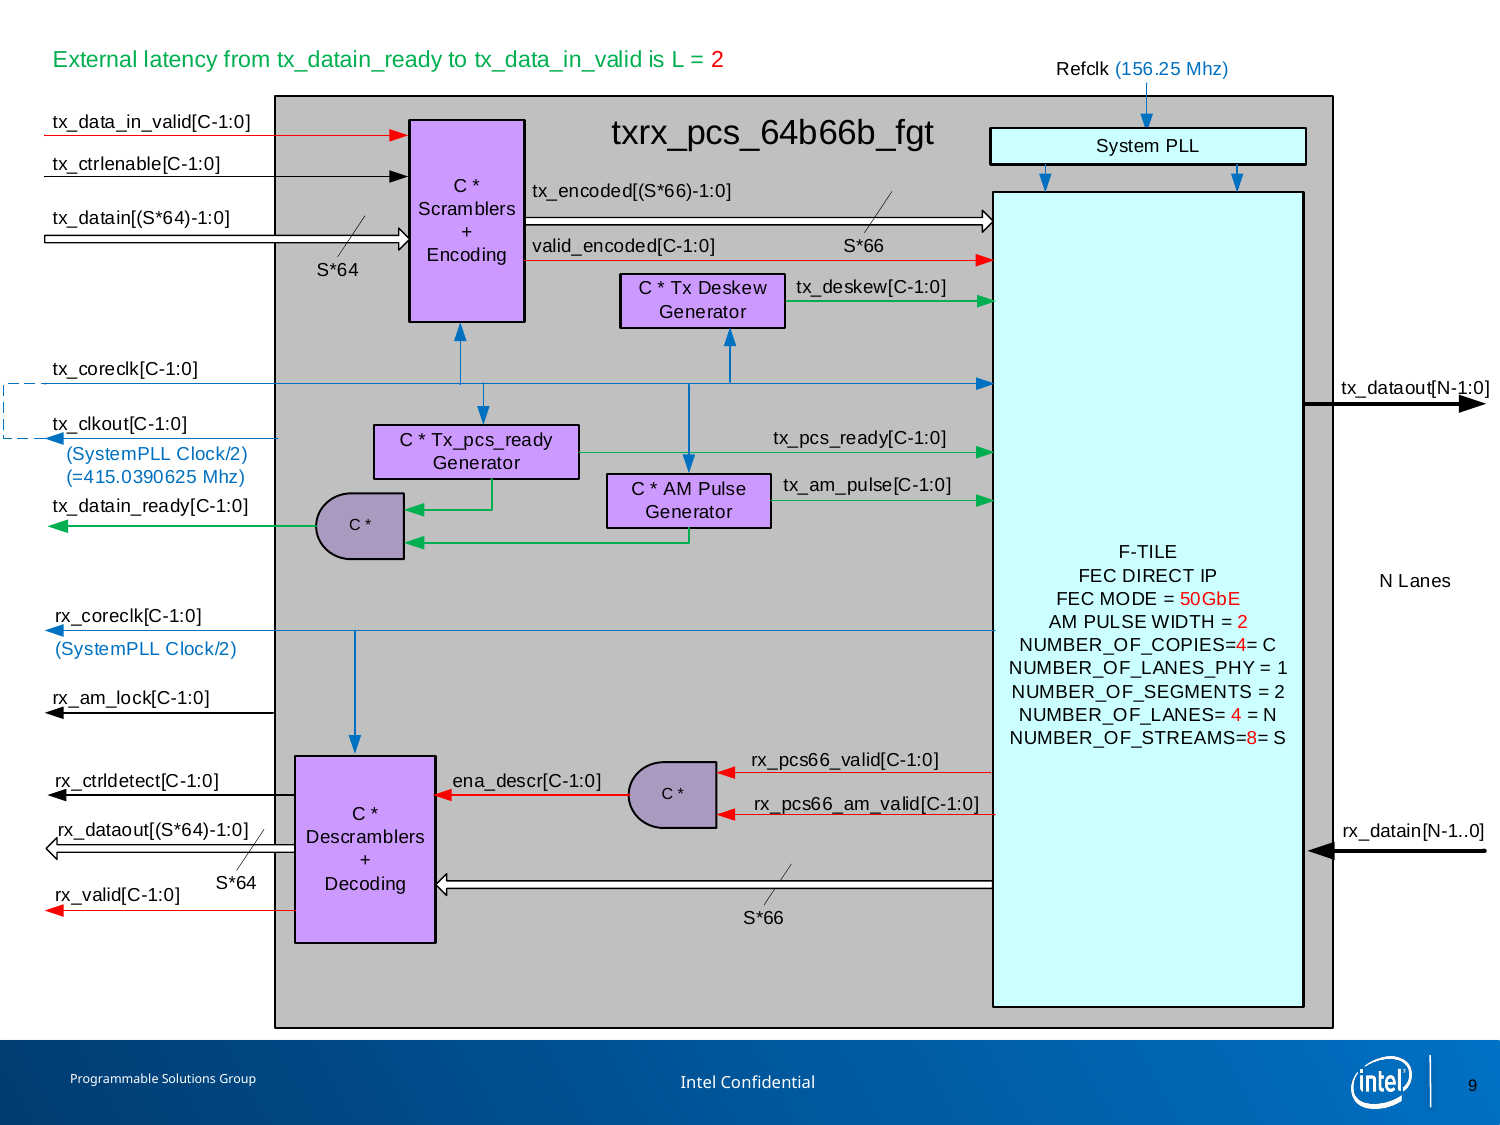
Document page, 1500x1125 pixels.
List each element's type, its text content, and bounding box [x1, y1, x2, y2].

picture [0, 37, 1500, 1031]
slide_number 9 [1127, 1055, 1478, 1116]
